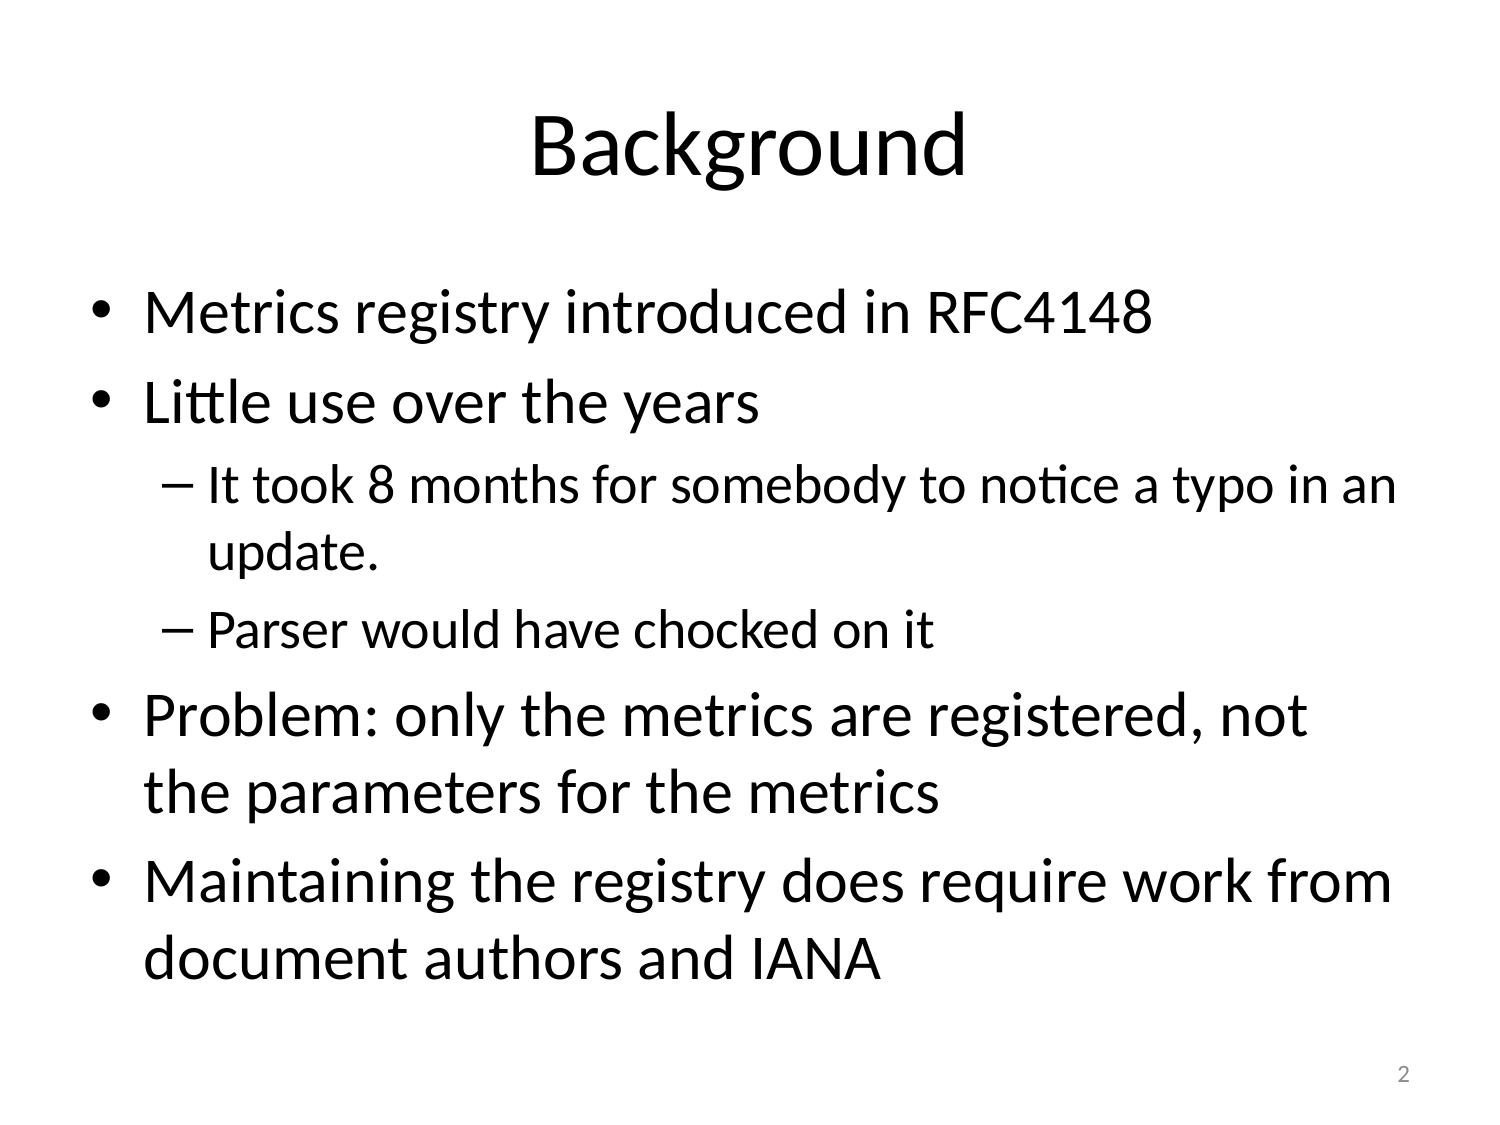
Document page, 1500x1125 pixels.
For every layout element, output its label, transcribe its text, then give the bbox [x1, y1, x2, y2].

slide_number 2 [1074, 1042, 1425, 1103]
list Metrics registry introduced in RFC4148 Little use over the years It took 8 months for somebody to notice a typo in an update. Parser would have chocked on it Problem: only the metrics are registered, not the parameters for the metrics Maintaining the registry does require work from document authors and IANA [75, 262, 1425, 1005]
title Background [75, 45, 1425, 233]
